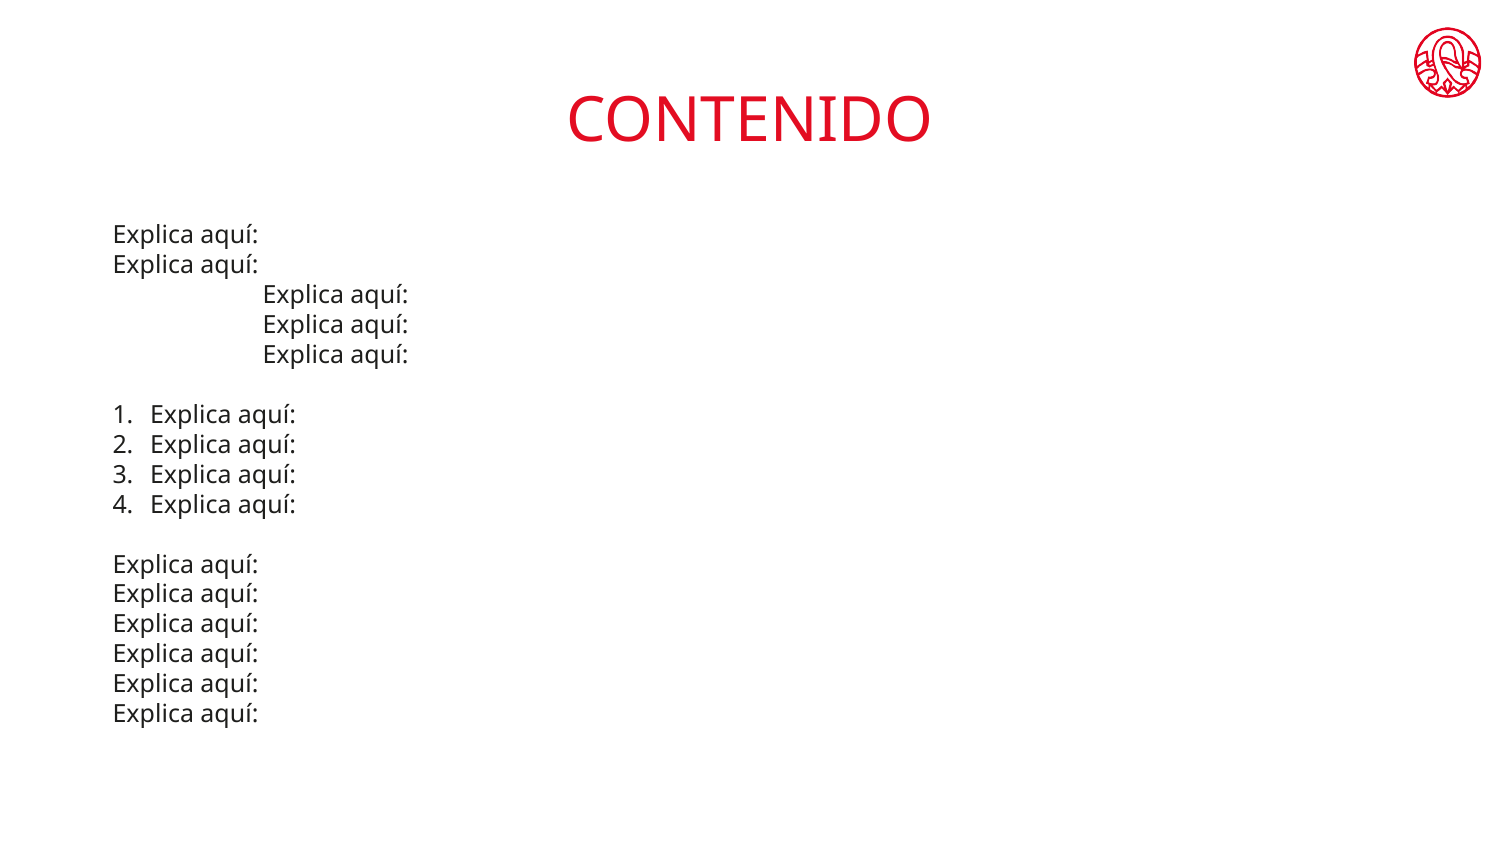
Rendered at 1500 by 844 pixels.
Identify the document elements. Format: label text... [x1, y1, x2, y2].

picture [1408, 24, 1484, 103]
title CONTENIDO [97, 56, 1403, 170]
list Explica aquí: Explica aquí: Explica aquí: Explica aquí: Explica aquí: Explica aquí: Explica aquí: Explica aquí: Explica aquí: Explica aquí: Explica aquí: Explica aquí: Explica aquí: Explica aquí: Explica aquí: [97, 184, 1403, 762]
